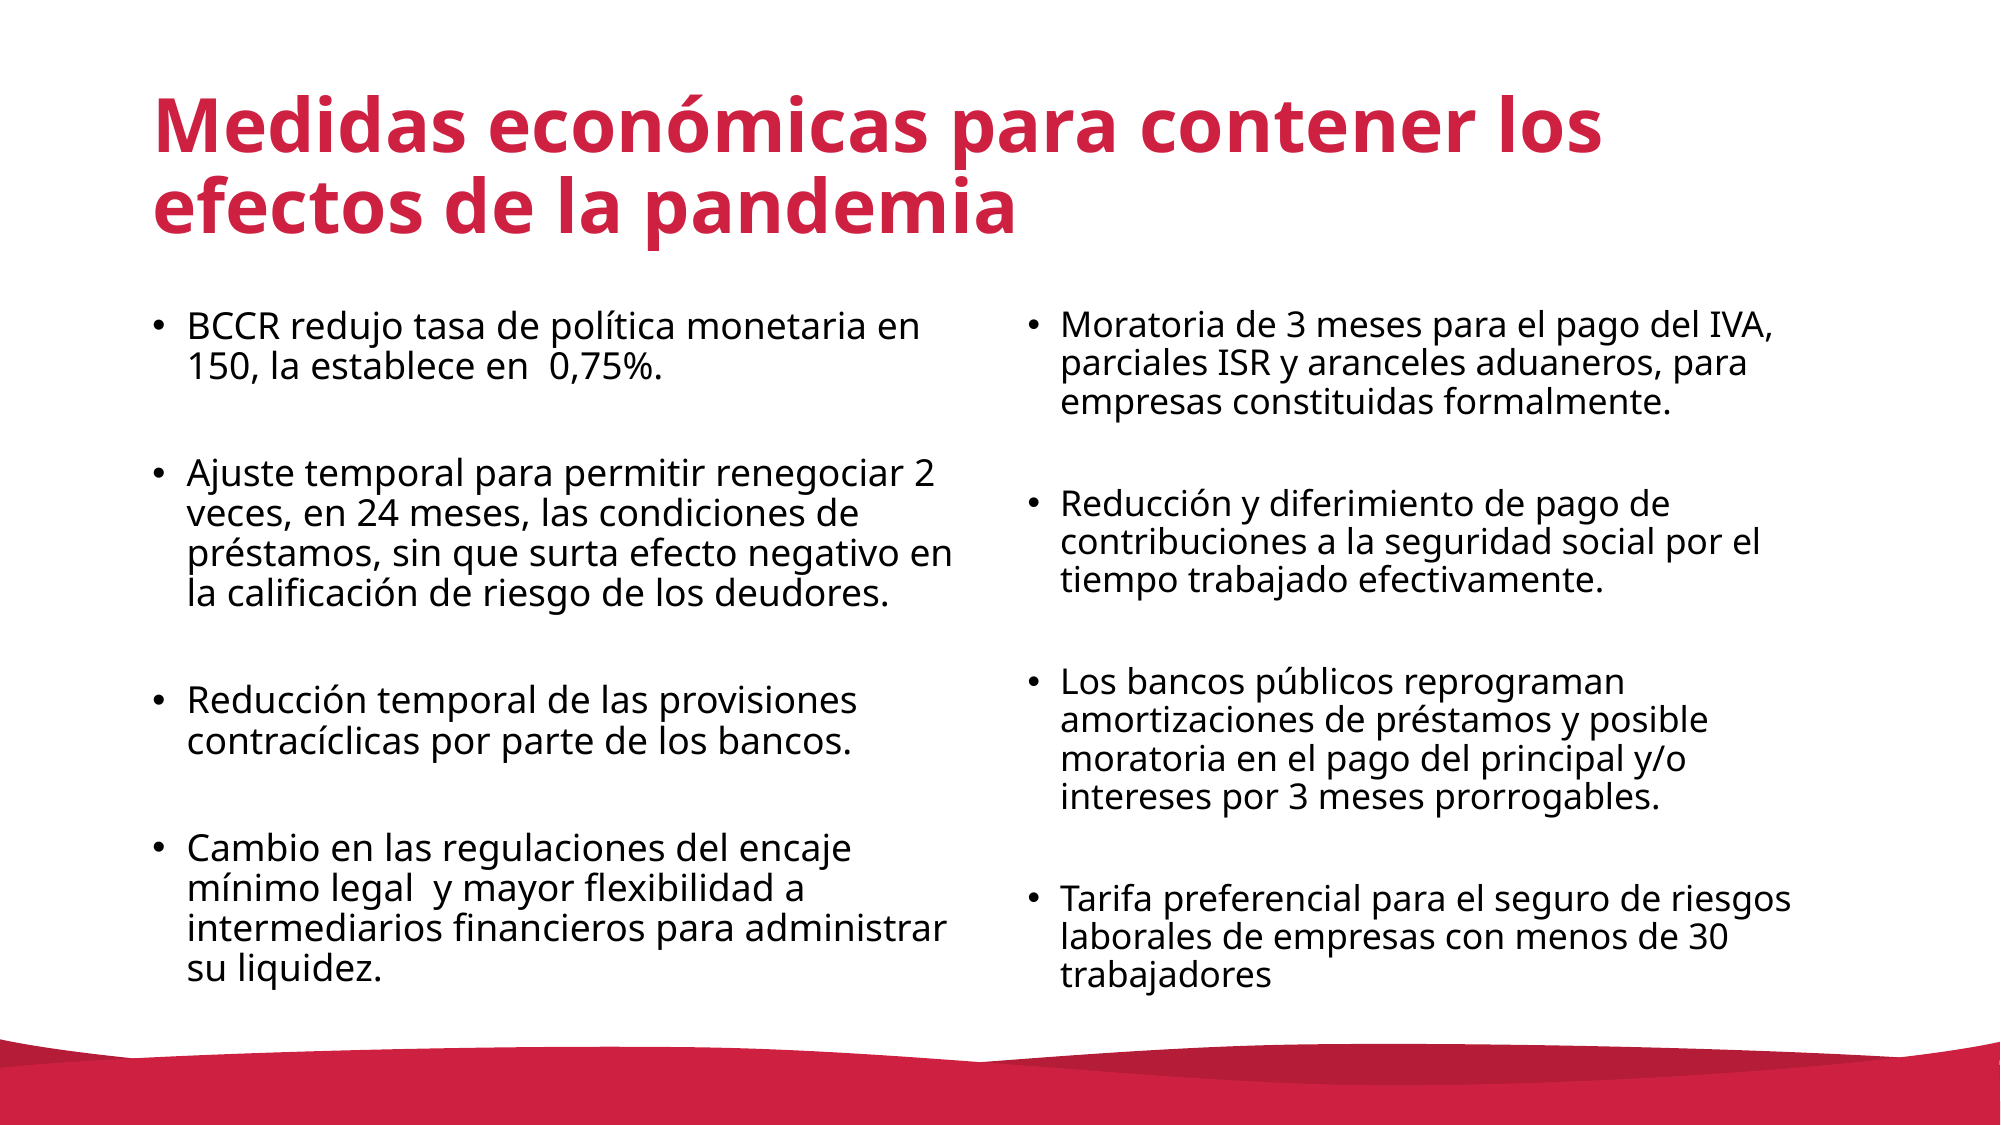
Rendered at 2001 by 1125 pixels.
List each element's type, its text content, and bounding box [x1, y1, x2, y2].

list BCCR redujo tasa de política monetaria en 150, la establece en 0,75%. Ajuste temporal para permitir renegociar 2 veces, en 24 meses, las condiciones de préstamos, sin que surta efecto negativo en la calificación de riesgo de los deudores. Reducción temporal de las provisiones contracíclicas por parte de los bancos. Cambio en las regulaciones del encaje mínimo legal y mayor flexibilidad a intermediarios financieros para administrar su liquidez. [137, 299, 988, 1014]
list Moratoria de 3 meses para el pago del IVA, parciales ISR y aranceles aduaneros, para empresas constituidas formalmente. Reducción y diferimiento de pago de contribuciones a la seguridad social por el tiempo trabajado efectivamente. Los bancos públicos reprograman amortizaciones de préstamos y posible moratoria en el pago del principal y/o intereses por 3 meses prorrogables. Tarifa preferencial para el seguro de riesgos laborales de empresas con menos de 30 trabajadores [1012, 299, 1863, 1014]
title Medidas económicas para contener los efectos de la pandemia [137, 59, 1863, 278]
